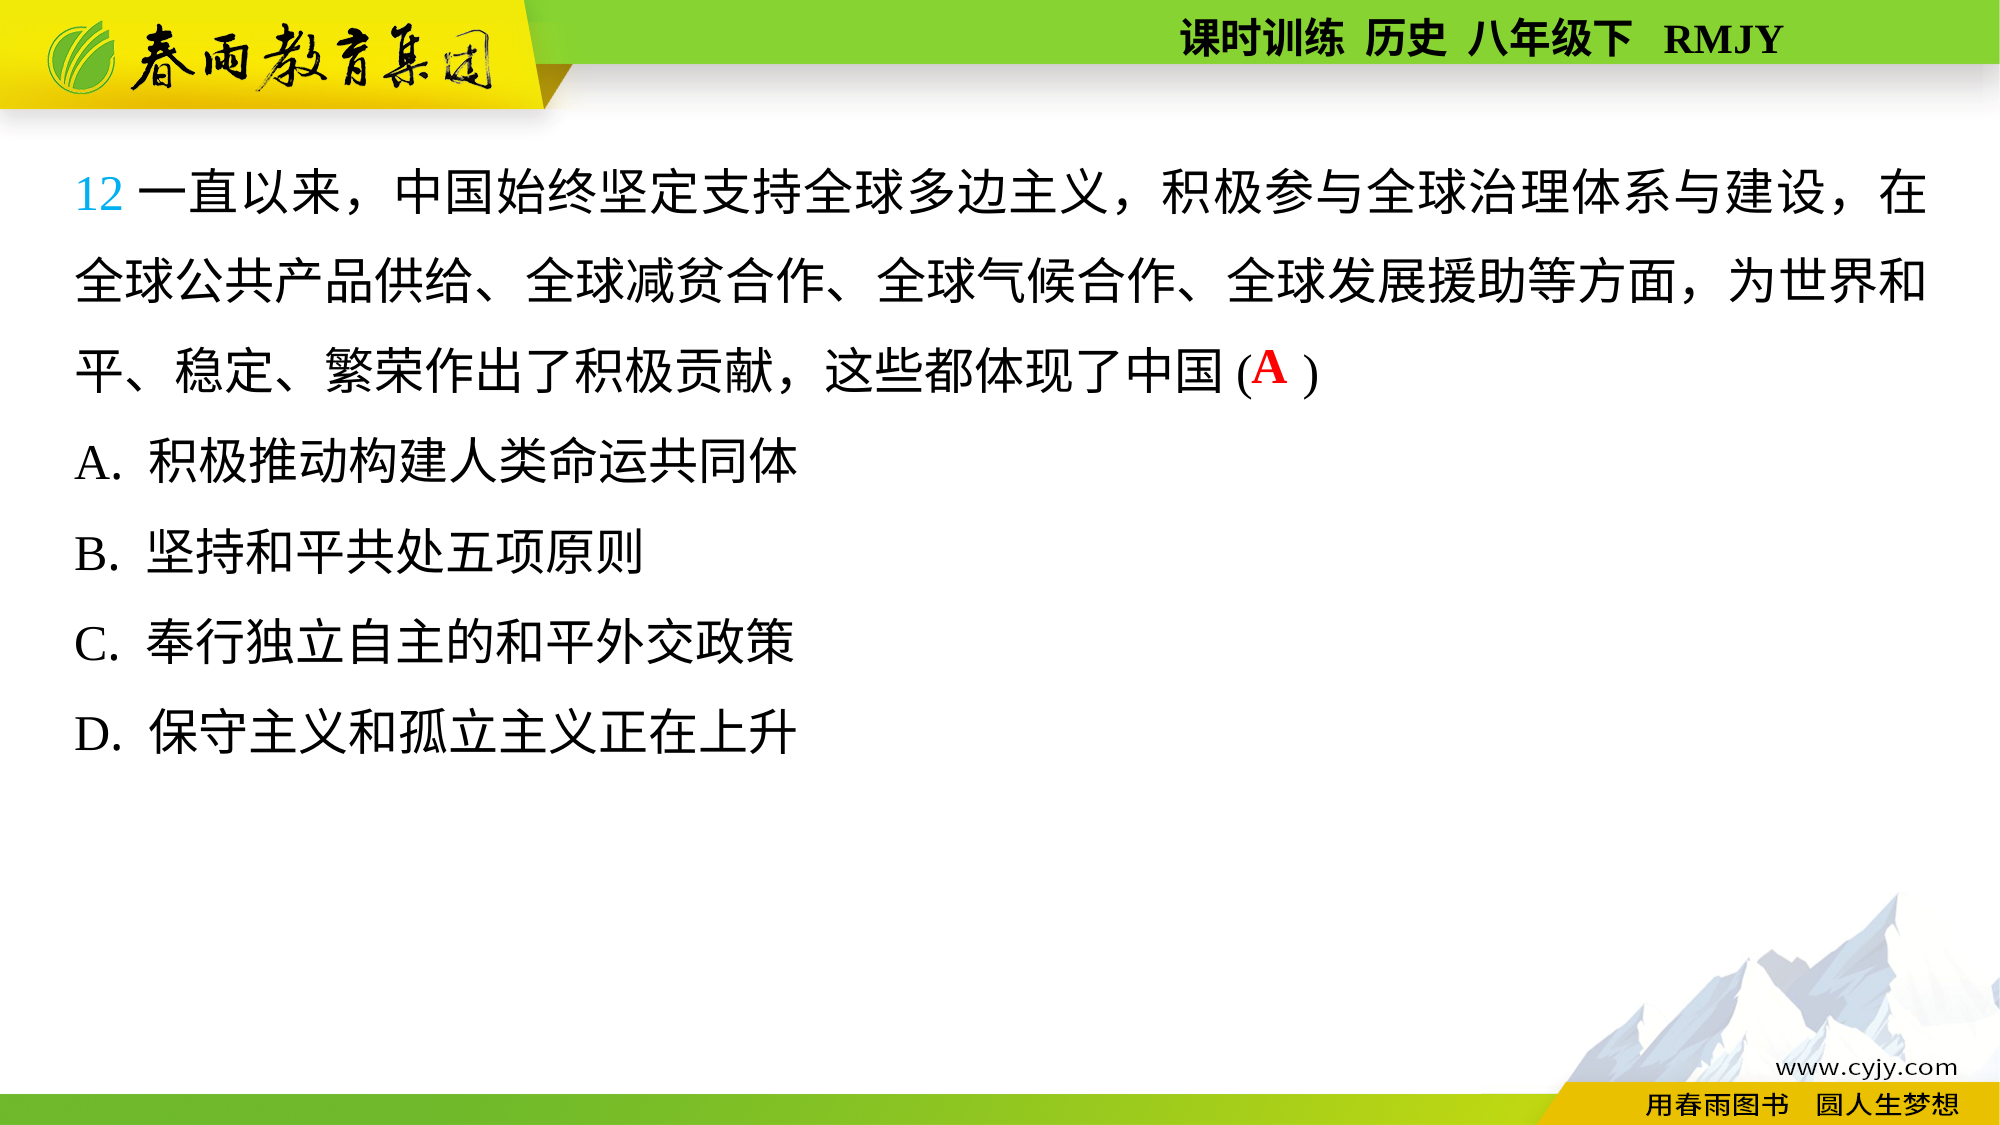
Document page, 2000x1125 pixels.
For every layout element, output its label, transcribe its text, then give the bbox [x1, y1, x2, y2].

picture [0, 0, 2000, 1125]
list 12一直以来，中国始终坚定支持全球多边主义，积极参与全球治理体系与建设，在全球公共产品供给、全球减贫合作、全球气候合作、全球发展援助等方面，为世界和平、稳定、繁荣作出了积极贡献，这些都体现了中国( ) A. 积极推动构建人类命运共同体 B. 坚持和平共处五项原则 C. 奉行独立自主的和平外交政策 D. 保守主义和孤立主义正在上升 [59, 122, 1944, 774]
text_box A [1236, 325, 1303, 401]
